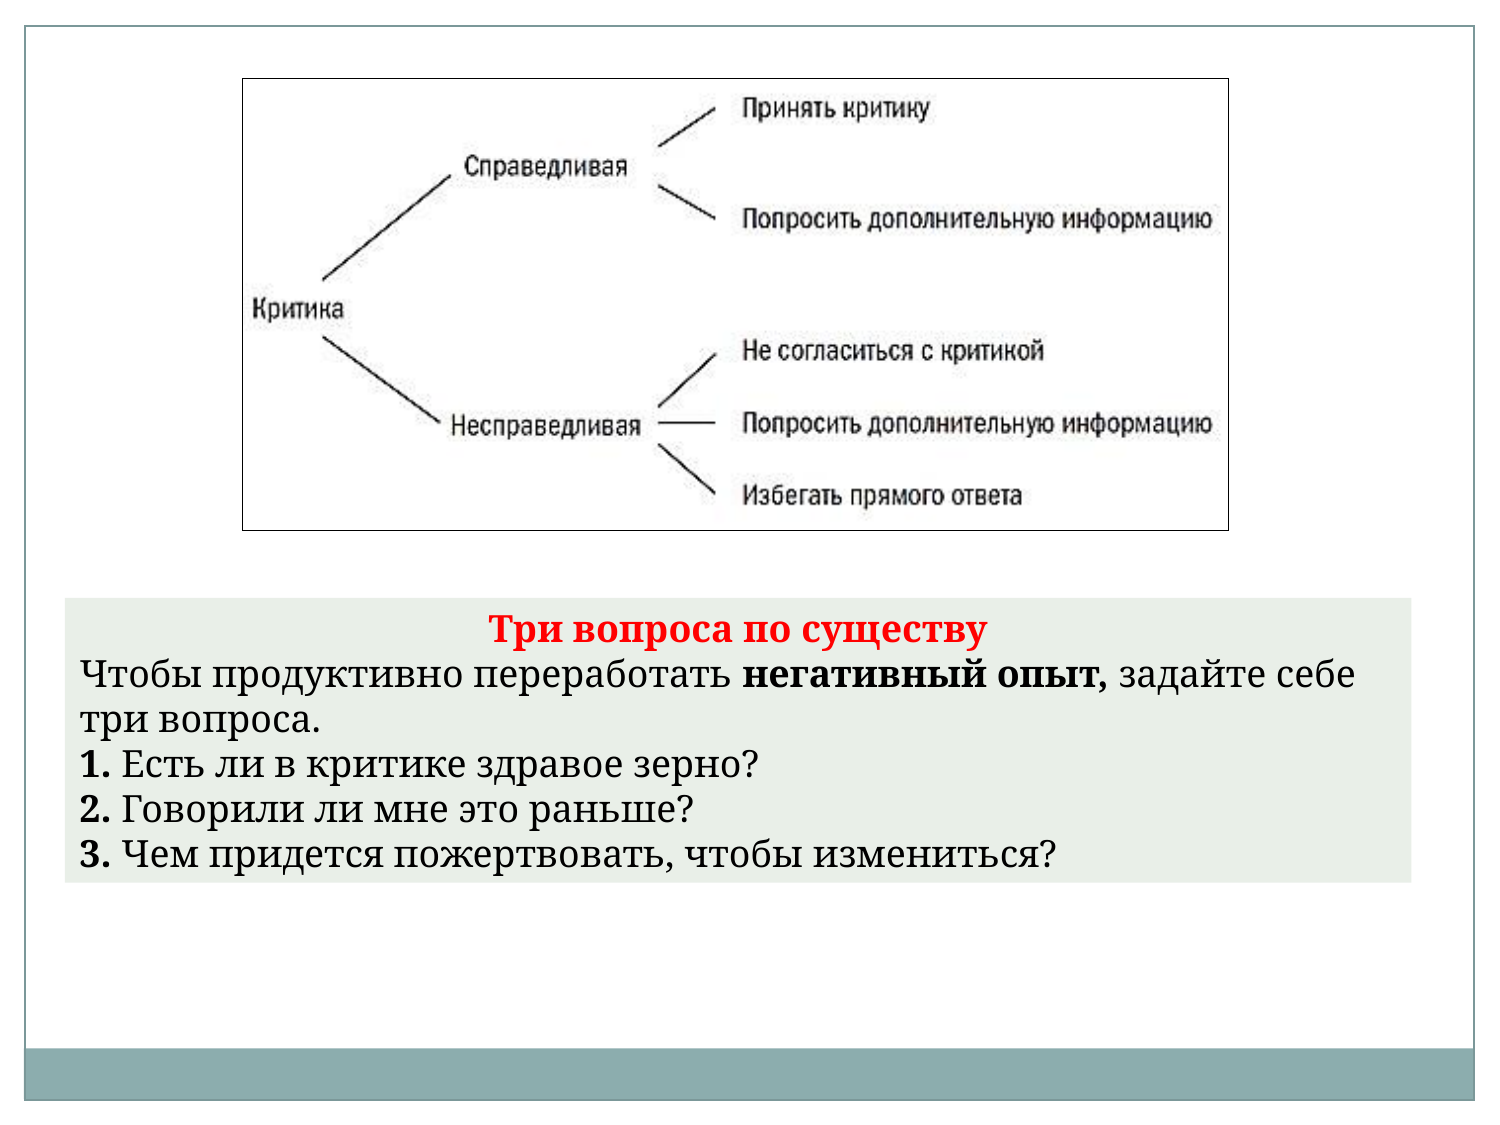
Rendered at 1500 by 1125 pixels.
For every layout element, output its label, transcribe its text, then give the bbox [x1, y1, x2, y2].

picture [241, 77, 1230, 531]
text_box Три вопроса по существу Чтобы продуктивно переработать негативный опыт, задайте себе три вопроса. 1. Есть ли в критике здравое зерно? 2. Говорили ли мне это раньше? 3. Чем придется пожертвовать, чтобы измениться? [64, 597, 1412, 883]
